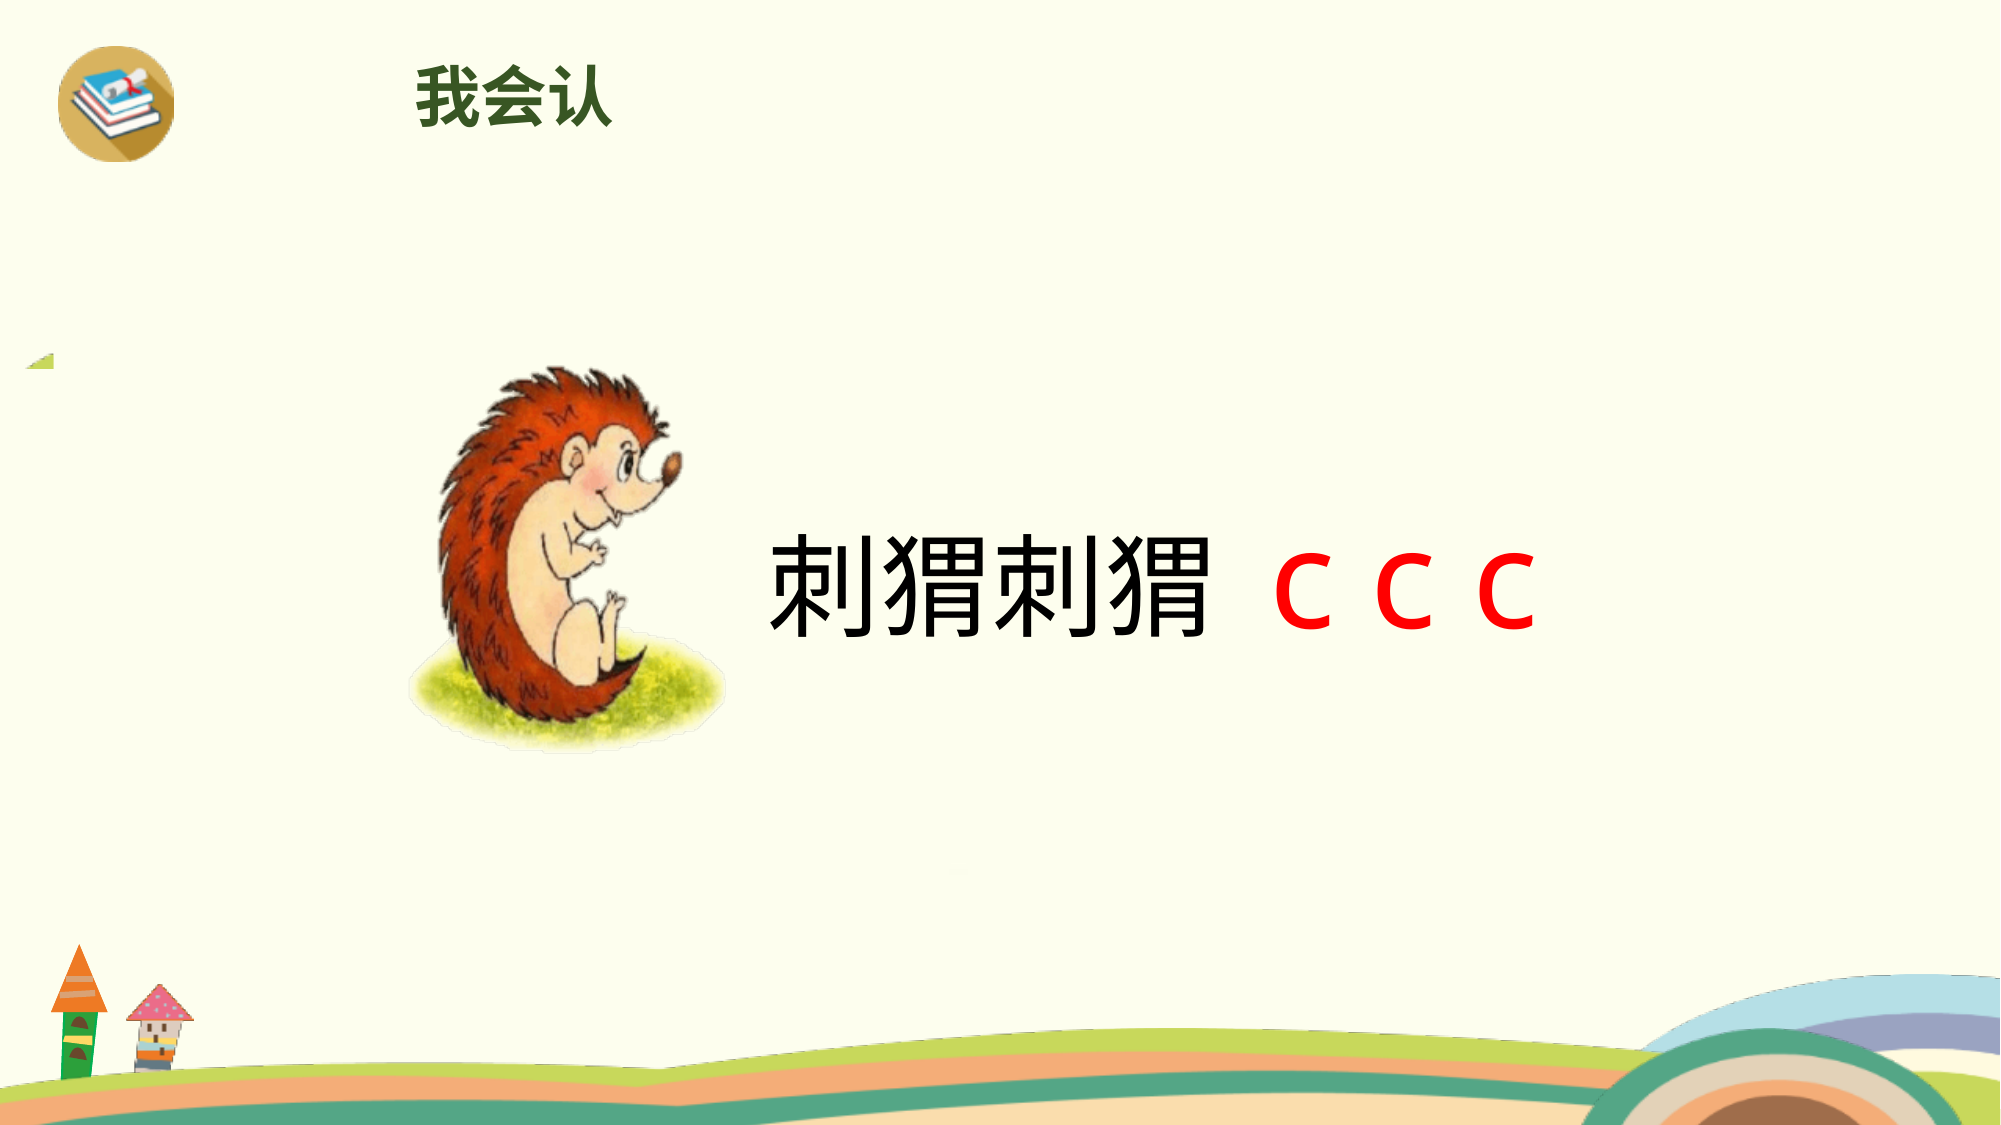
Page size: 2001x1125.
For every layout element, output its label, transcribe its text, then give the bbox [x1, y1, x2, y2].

text_box 我会认 [399, 47, 630, 143]
text_box 刺猬刺猬 c c c [820, 544, 1683, 664]
picture [0, 0, 2001, 1125]
